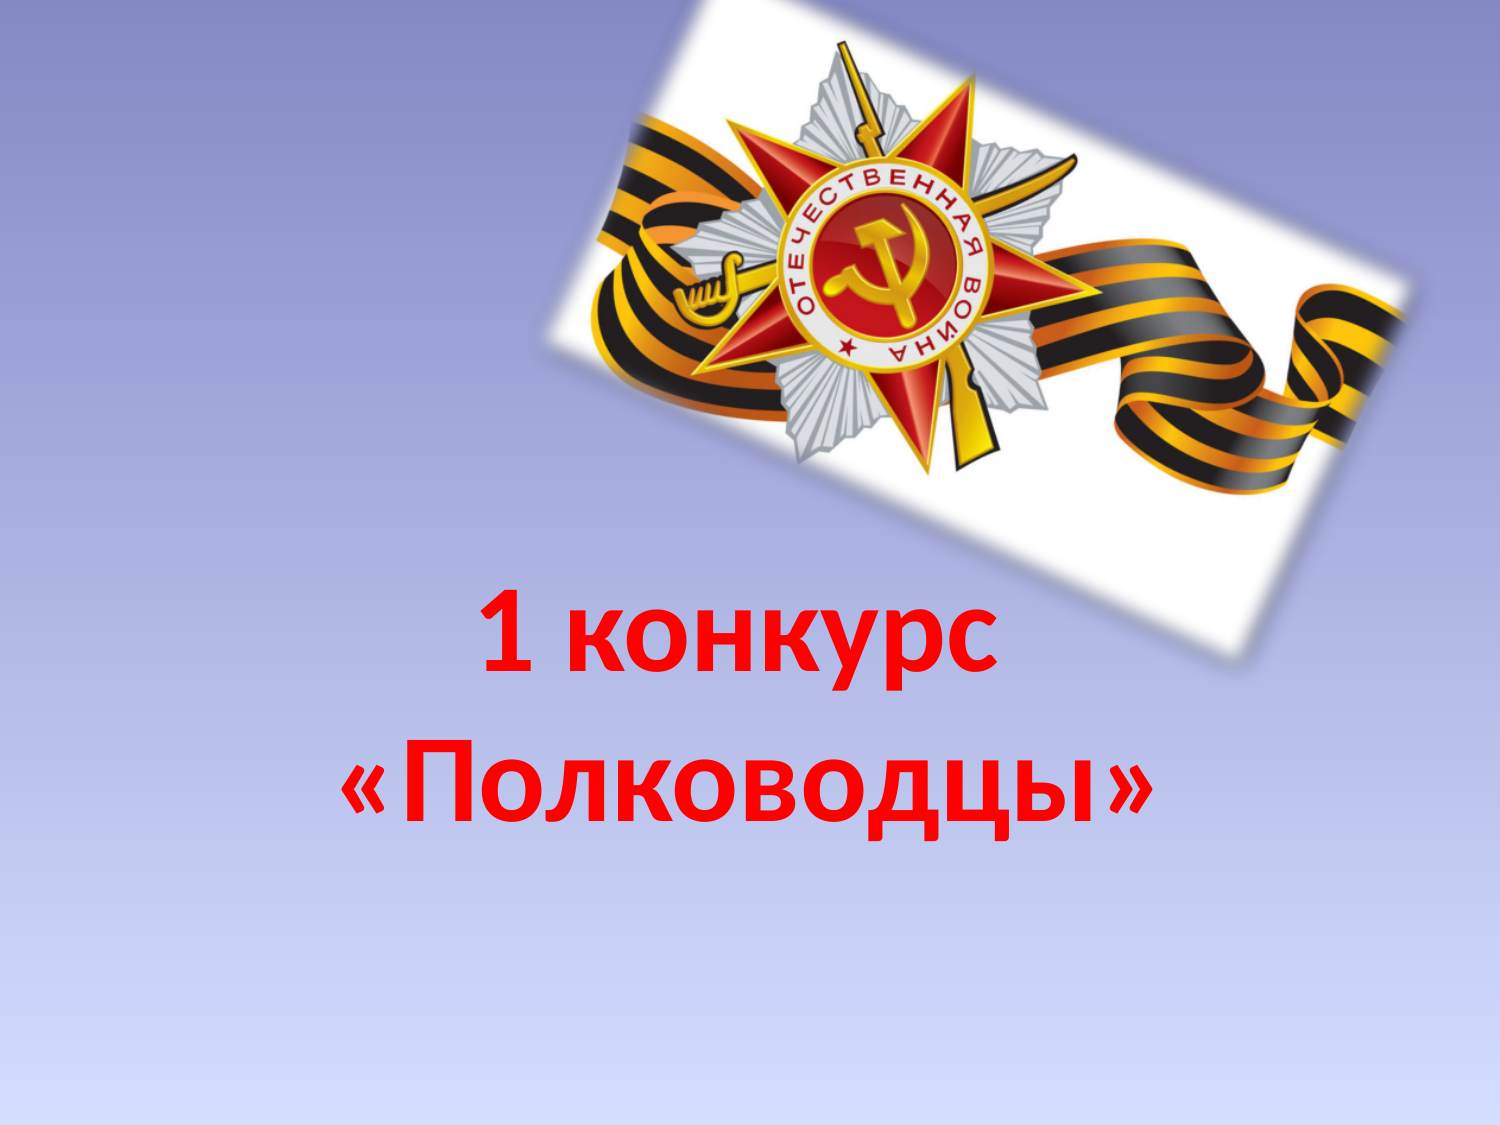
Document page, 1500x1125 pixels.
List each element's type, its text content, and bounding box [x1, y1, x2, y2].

text_box 1 конкурс «Полководцы» [0, 538, 1500, 854]
picture [558, 0, 1399, 653]
